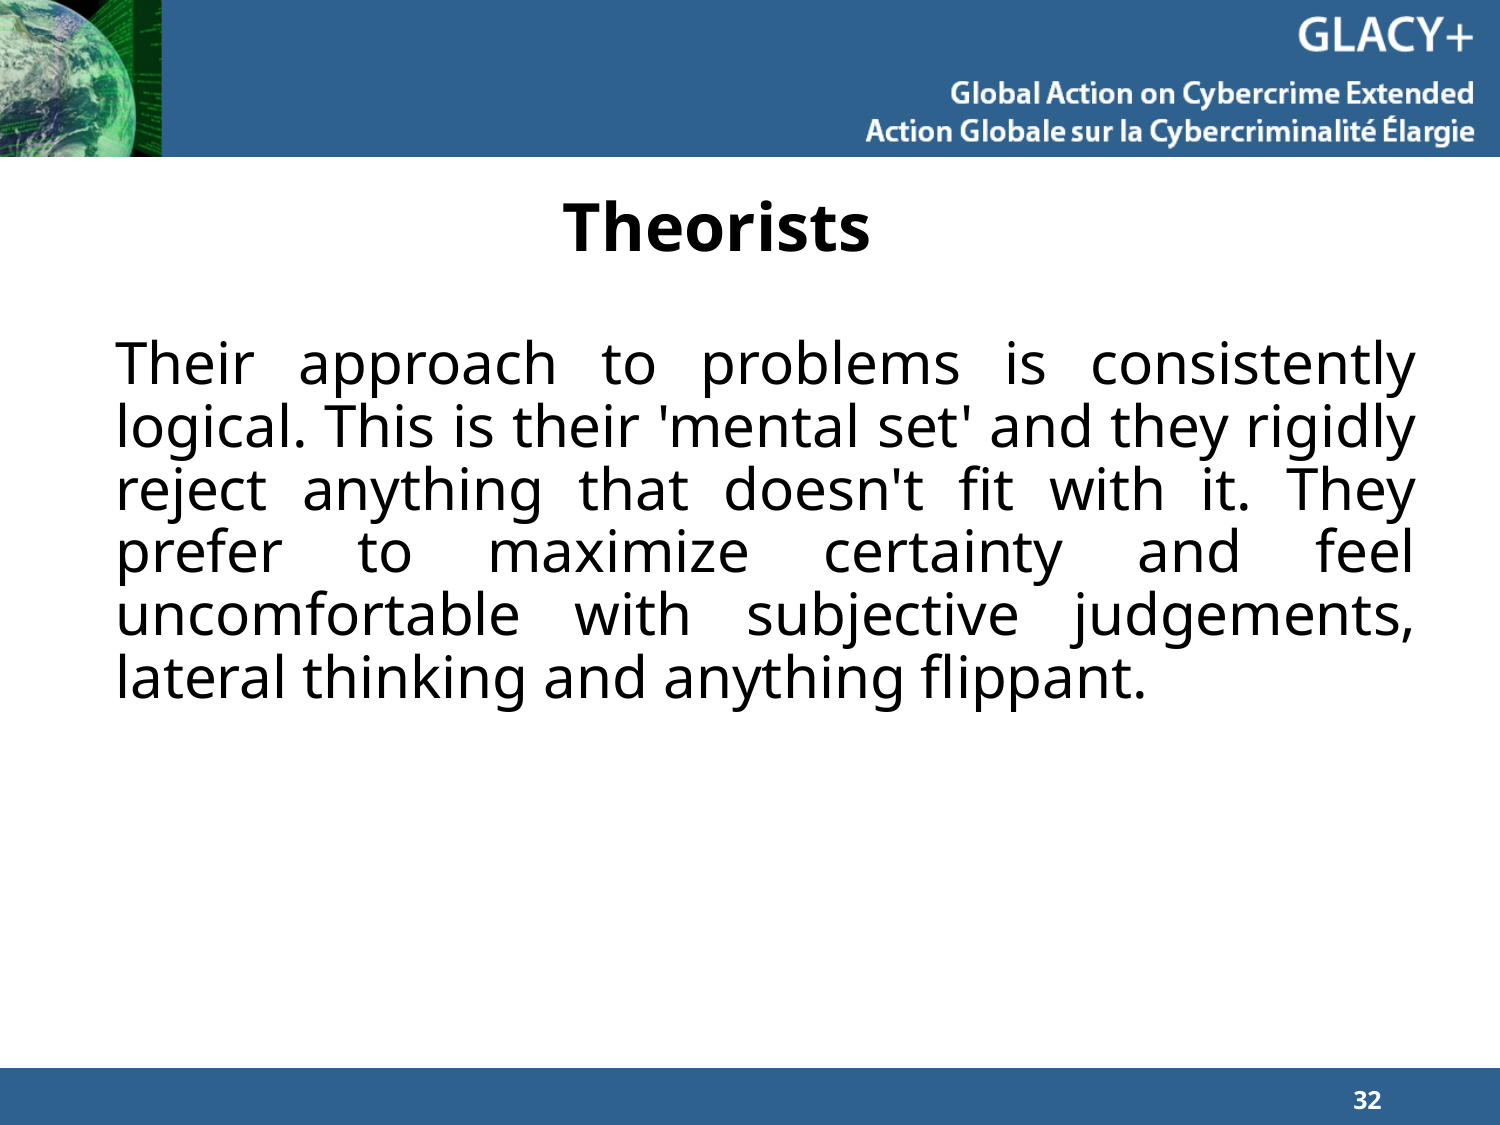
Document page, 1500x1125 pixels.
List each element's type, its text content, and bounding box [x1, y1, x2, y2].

list Their approach to problems is consistently logical. This is their 'mental set' and they rigidly reject anything that doesn't fit with it. They prefer to maximize certainty and feel uncomfortable with subjective judgements, lateral thinking and anything flippant. [100, 326, 1432, 1028]
title Theorists [0, 154, 1449, 305]
slide_number 32 [1059, 1071, 1397, 1125]
picture [0, 0, 1500, 157]
